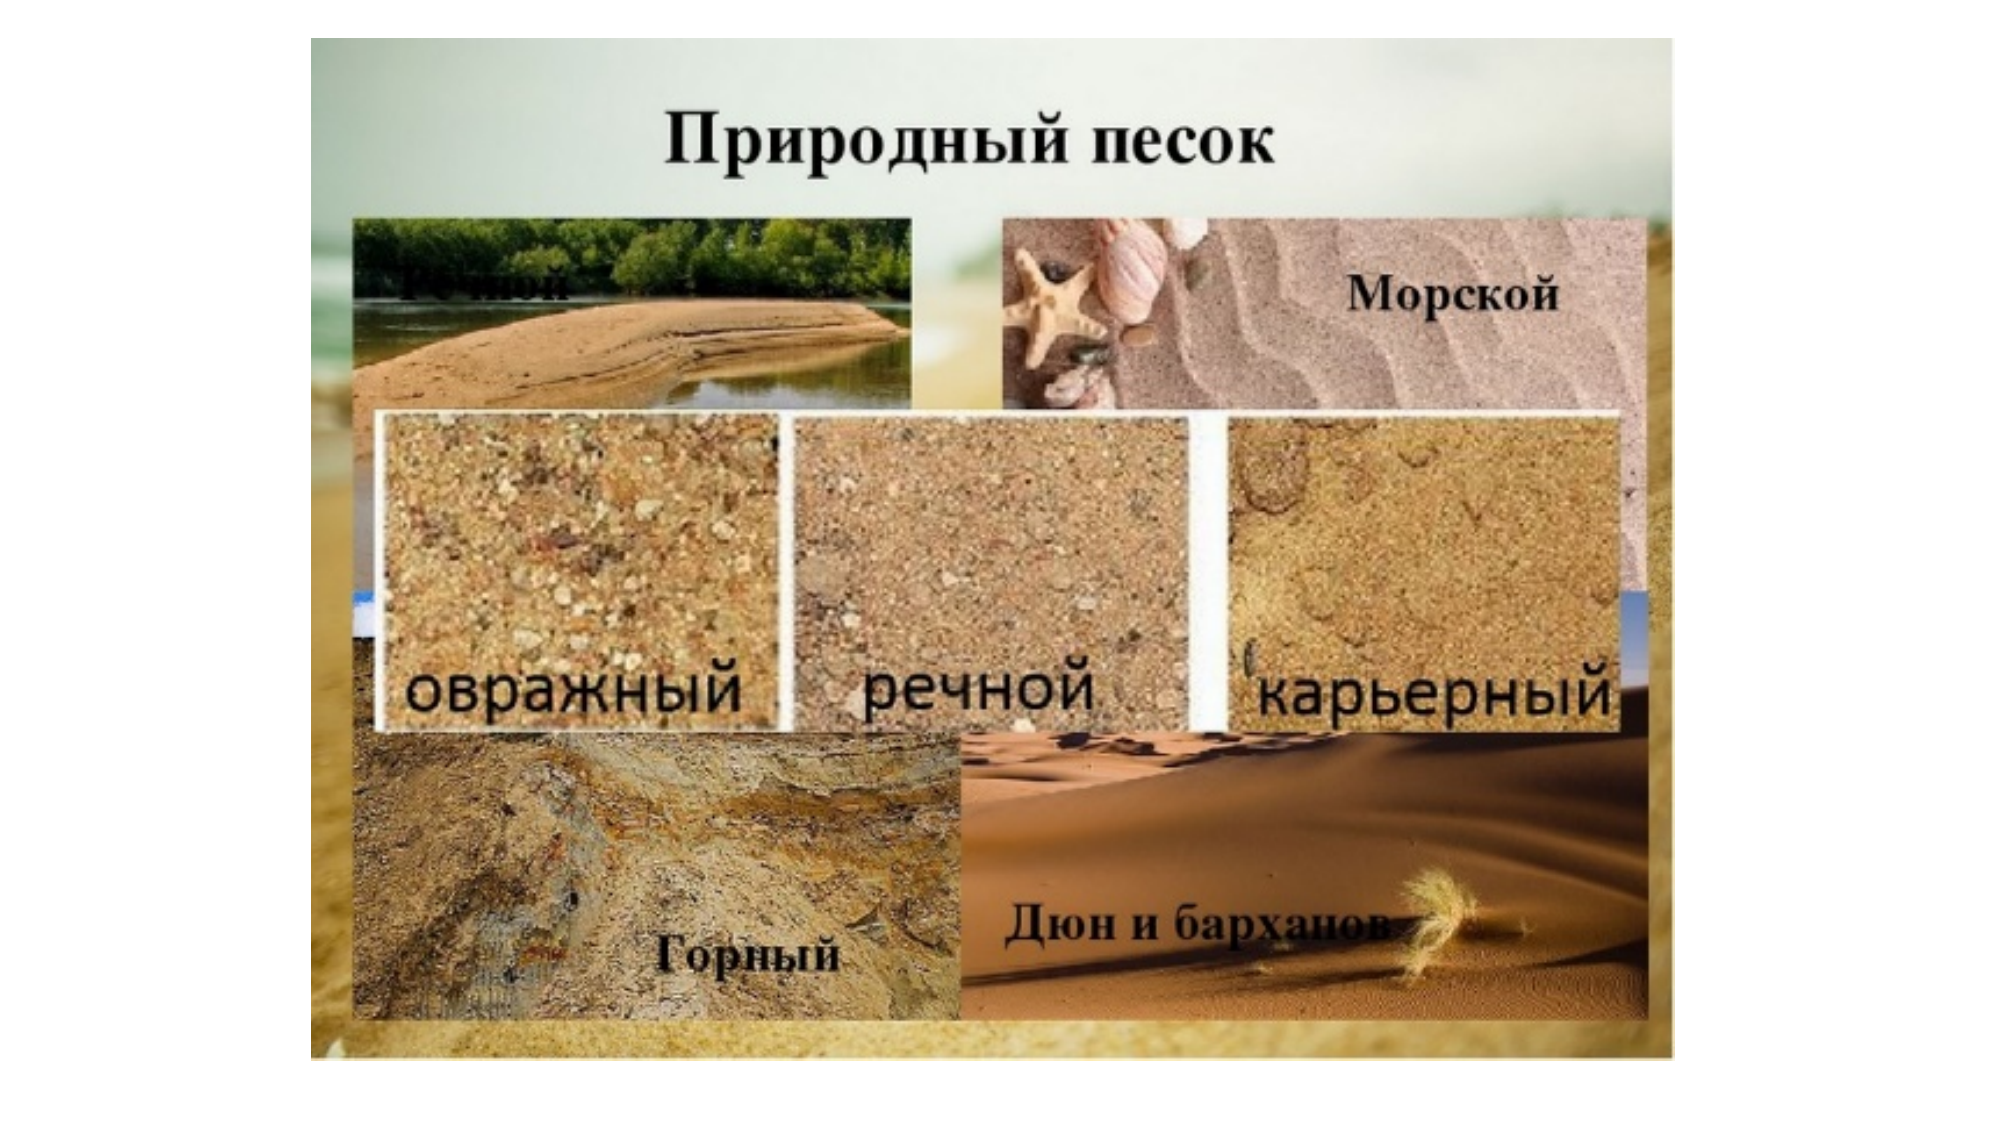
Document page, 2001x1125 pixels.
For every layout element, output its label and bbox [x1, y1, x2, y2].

picture [311, 38, 1675, 1061]
